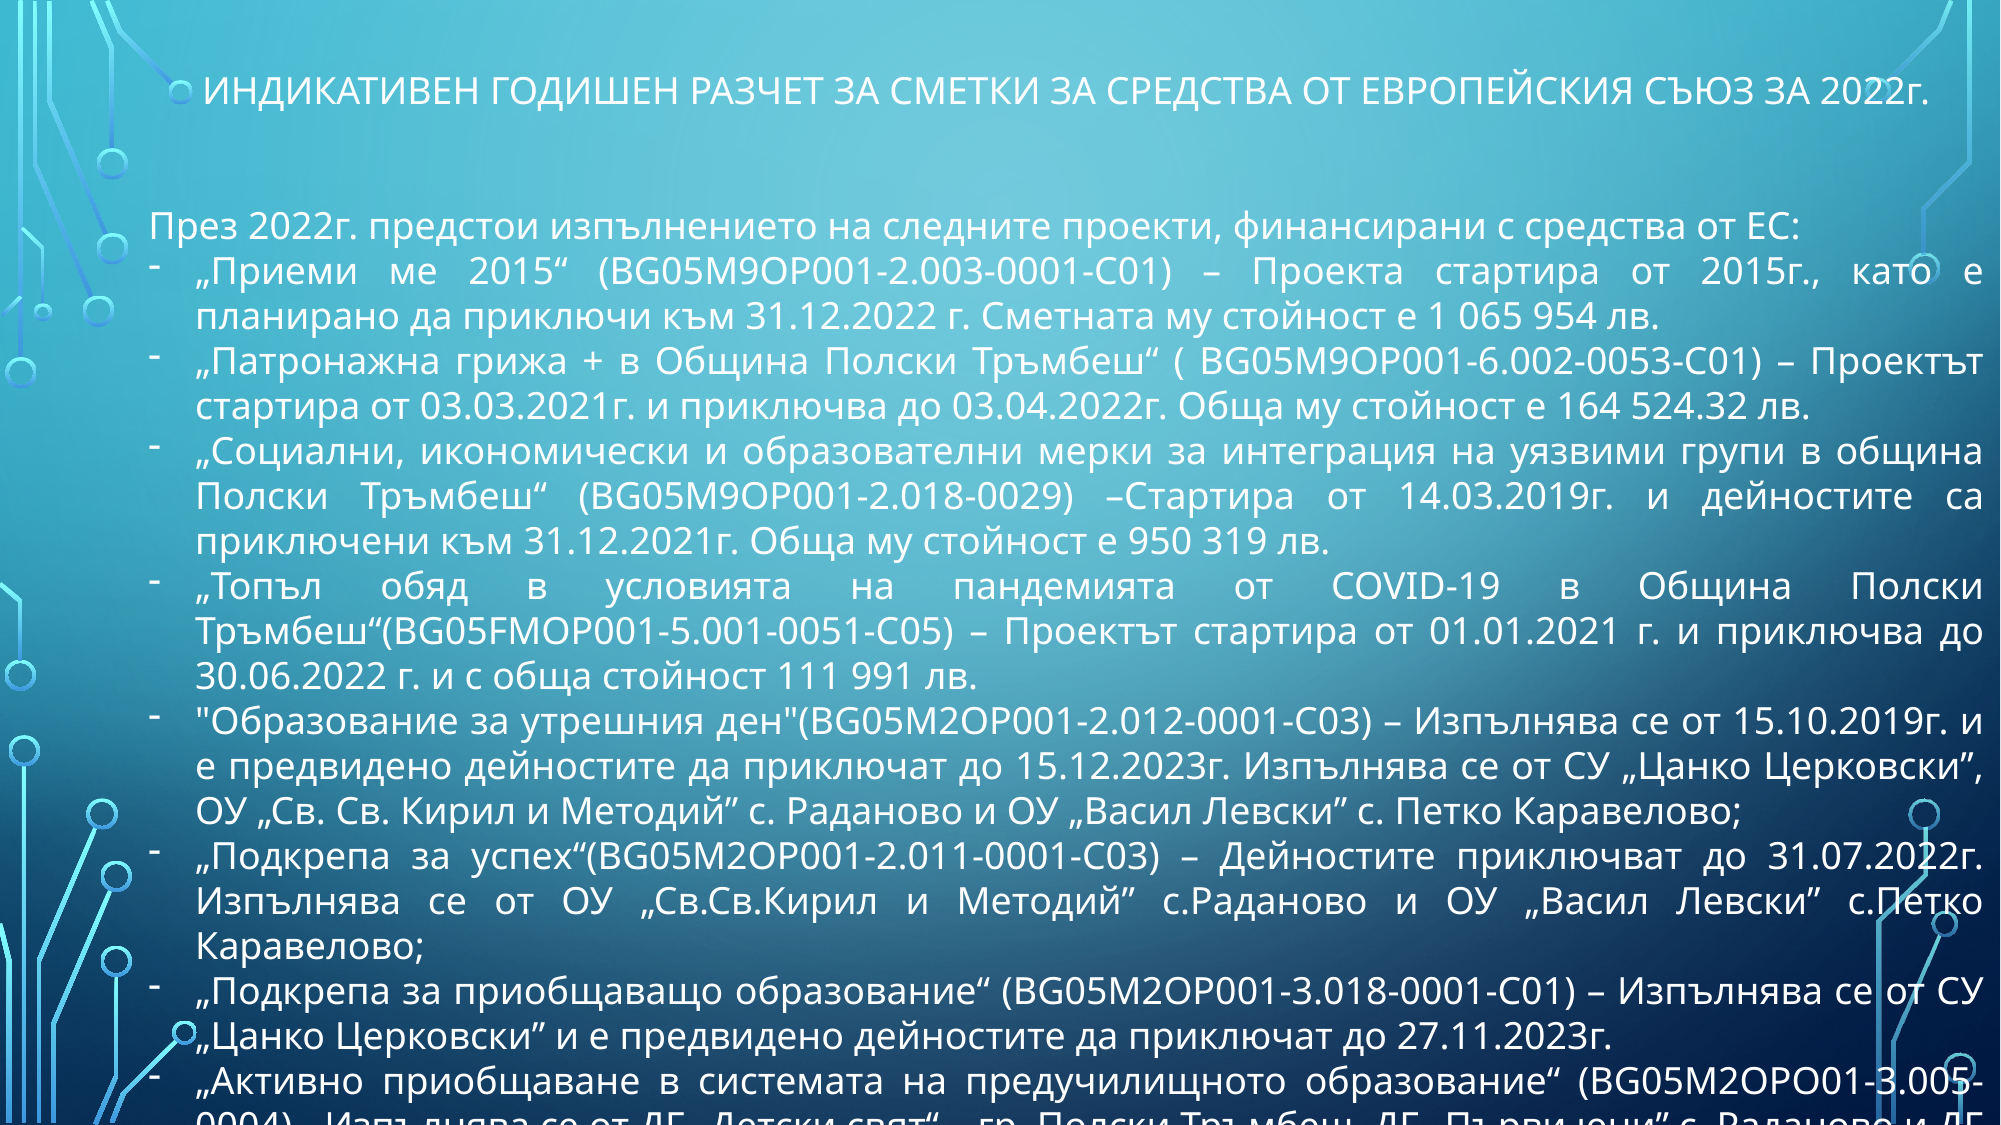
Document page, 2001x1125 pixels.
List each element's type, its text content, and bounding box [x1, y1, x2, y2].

text_box ИНДИКАТИВЕН ГОДИШЕН РАЗЧЕТ ЗА СМЕТКИ ЗА СРЕДСТВА ОТ ЕВРОПЕЙСКИЯ СЪЮЗ ЗА 2022г. През 2022г. предстои изпълнението на следните проекти, финансирани с средства от ЕС: „Приеми ме 2015“ (BG05M9OP001-2.003-0001-C01) – Проекта стартира от 2015г., като е планирано да приключи към 31.12.2022 г. Сметната му стойност е 1 065 954 лв. „Патронажна грижа + в Община Полски Тръмбеш“ ( BG05M9OP001-6.002-0053-C01) – Проектът стартира от 03.03.2021г. и приключва до 03.04.2022г. Обща му стойност е 164 524.32 лв. „Социални, икономически и образователни мерки за интеграция на уязвими групи в община Полски Тръмбеш“ (BG05M9OP001-2.018-0029) –Стартира от 14.03.2019г. и дейностите са приключени към 31.12.2021г. Обща му стойност е 950 319 лв. „Топъл обяд в условията на пандемията от COVID-19 в Община Полски Тръмбеш“(BG05FMOP001-5.001-0051-C05) – Проектът стартира от 01.01.2021 г. и приключва до 30.06.2022 г. и с обща стойност 111 991 лв. "Образование за утрешния ден"(BG05M2OP001-2.012-0001-C03) – Изпълнява се от 15.10.2019г. и е предвидено дейностите да приключат до 15.12.2023г. Изпълнява се от СУ „Цанко Церковски”, ОУ „Св. Св. Кирил и Методий” с. Раданово и ОУ „Васил Левски” с. Петко Каравелово; „Подкрепа за успех“(BG05M2OP001-2.011-0001-C03) – Дейностите приключват до 31.07.2022г. Изпълнява се от ОУ „Св.Св.Кирил и Методий” с.Раданово и ОУ „Васил Левски” с.Петко Каравелово; „Подкрепа за приобщаващо образование“ (BG05M2OP001-3.018-0001-C01) – Изпълнява се от СУ „Цанко Церковски” и е предвидено дейностите да приключат до 27.11.2023г. „Активно приобщаване в системата на предучилищното образование“ (BG05M2OPО01-3.005-0004) - Изпълнява се от ДГ „Детски свят“ – гр. Полски Тръмбеш, ДГ „Първи юни” с. Раданово и ДГ „Незабравка” с. Петко Каравелово. Дейностите следва да приключат до 16.11.2022г. [133, 14, 2000, 1125]
